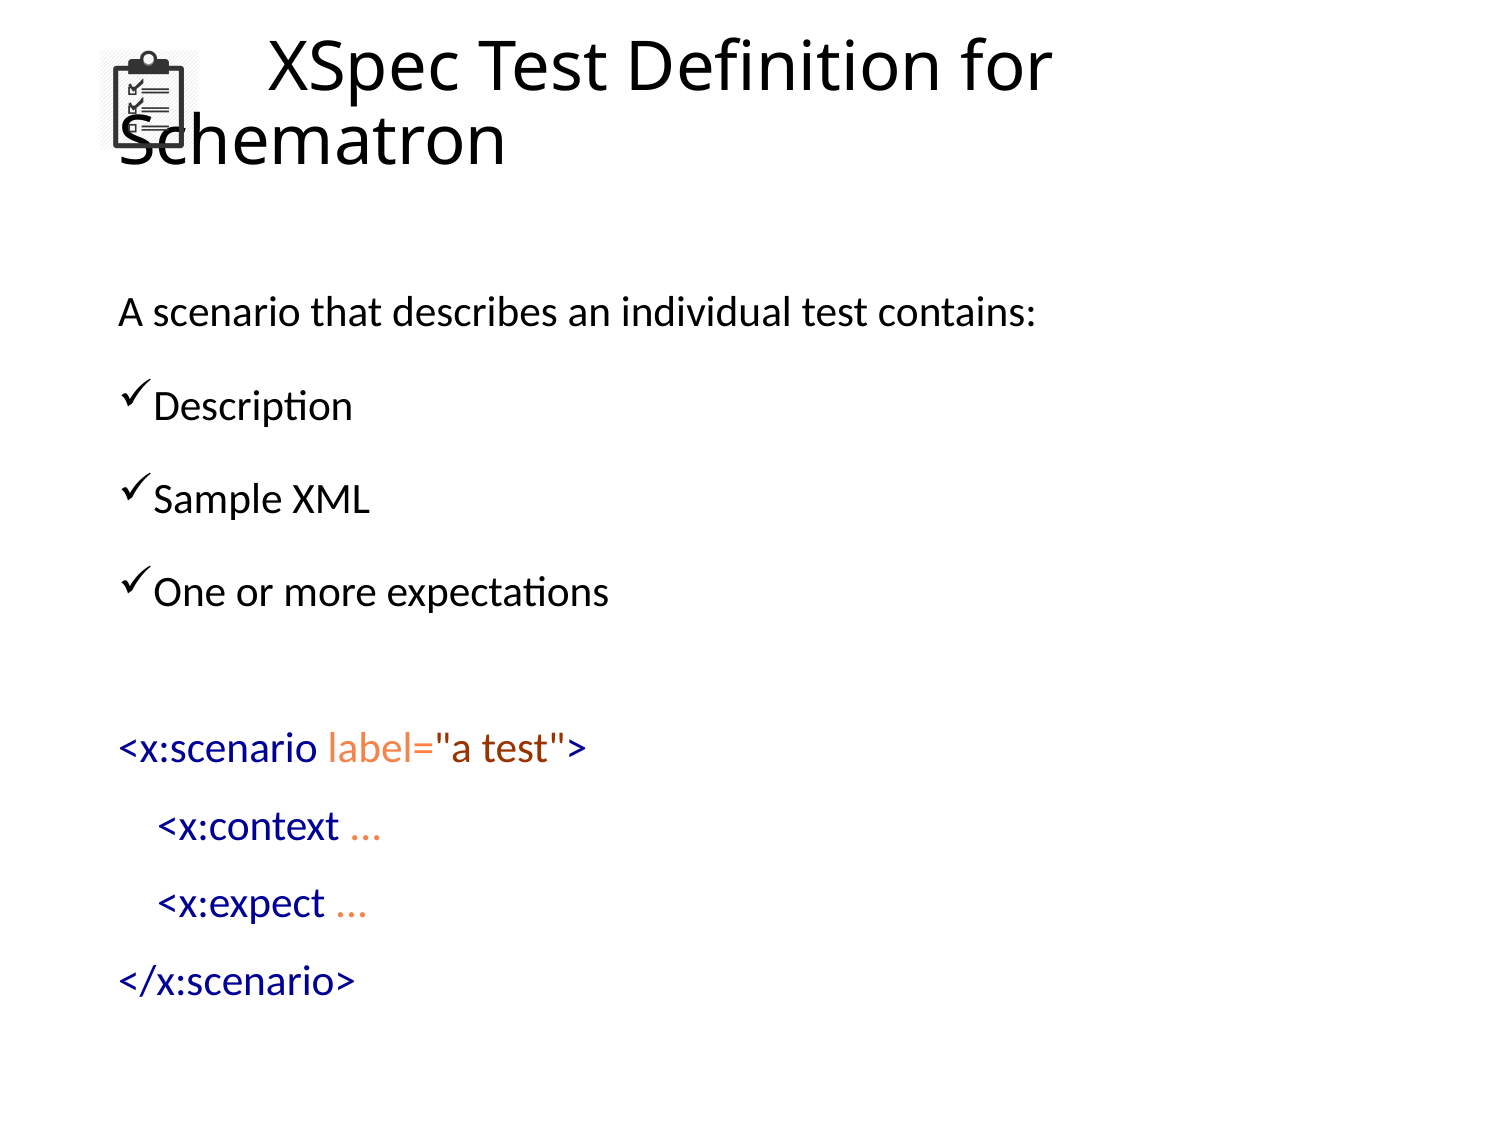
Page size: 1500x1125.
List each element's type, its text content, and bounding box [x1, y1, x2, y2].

list A scenario that describes an individual test contains: Description Sample XML One or more expectations <x:scenario label="a test"> <x:context ... <x:expect ... </x:scenario> [103, 249, 1397, 1014]
picture [98, 49, 199, 150]
title XSpec Test Definition for Schematron [199, 59, 1397, 150]
